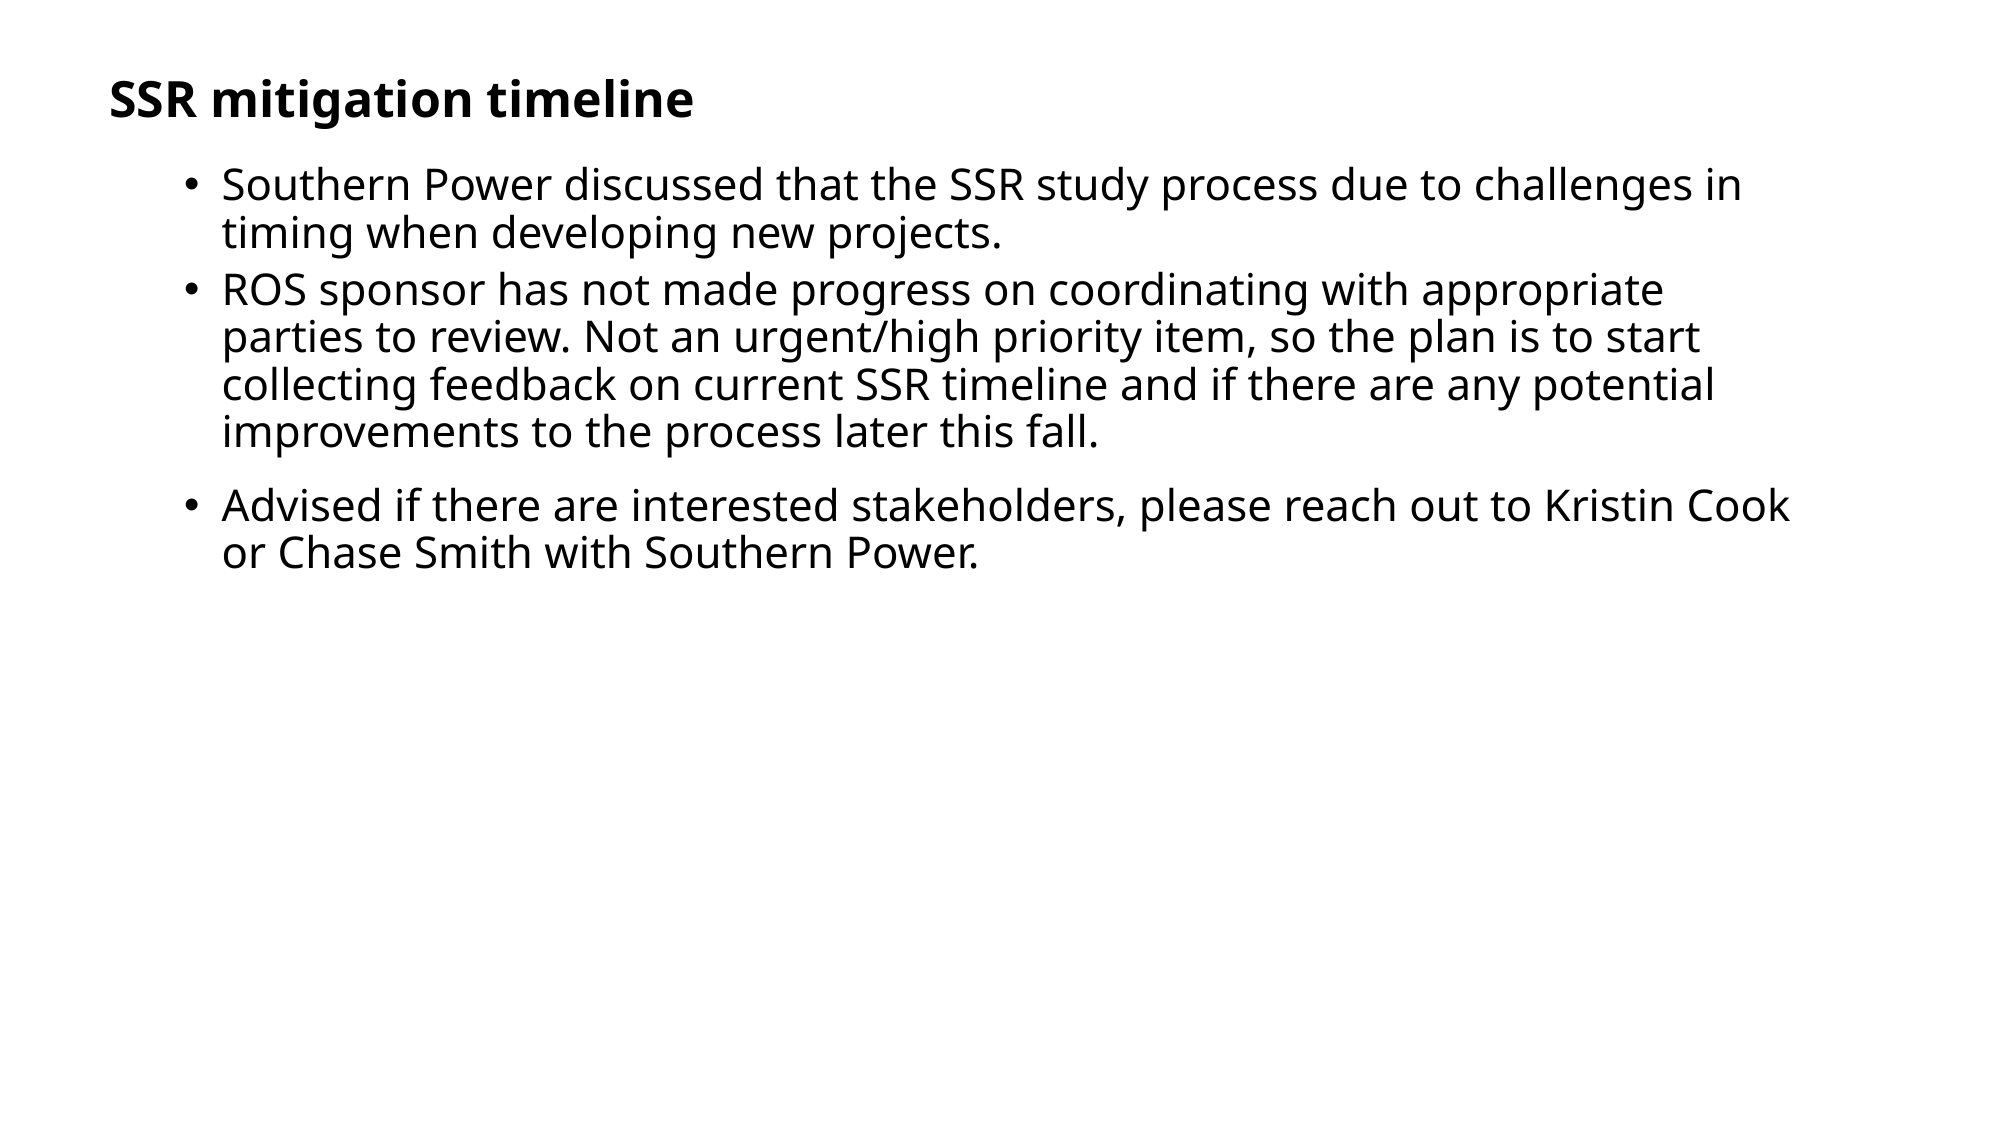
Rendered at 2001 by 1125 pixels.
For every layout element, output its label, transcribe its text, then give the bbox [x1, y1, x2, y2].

list SSR mitigation timeline Southern Power discussed that the SSR study process due to challenges in timing when developing new projects. ROS sponsor has not made progress on coordinating with appropriate parties to review. Not an urgent/high priority item, so the plan is to start collecting feedback on current SSR timeline and if there are any potential improvements to the process later this fall. Advised if there are interested stakeholders, please reach out to Kristin Cook or Chase Smith with Southern Power. [94, 54, 1820, 1029]
